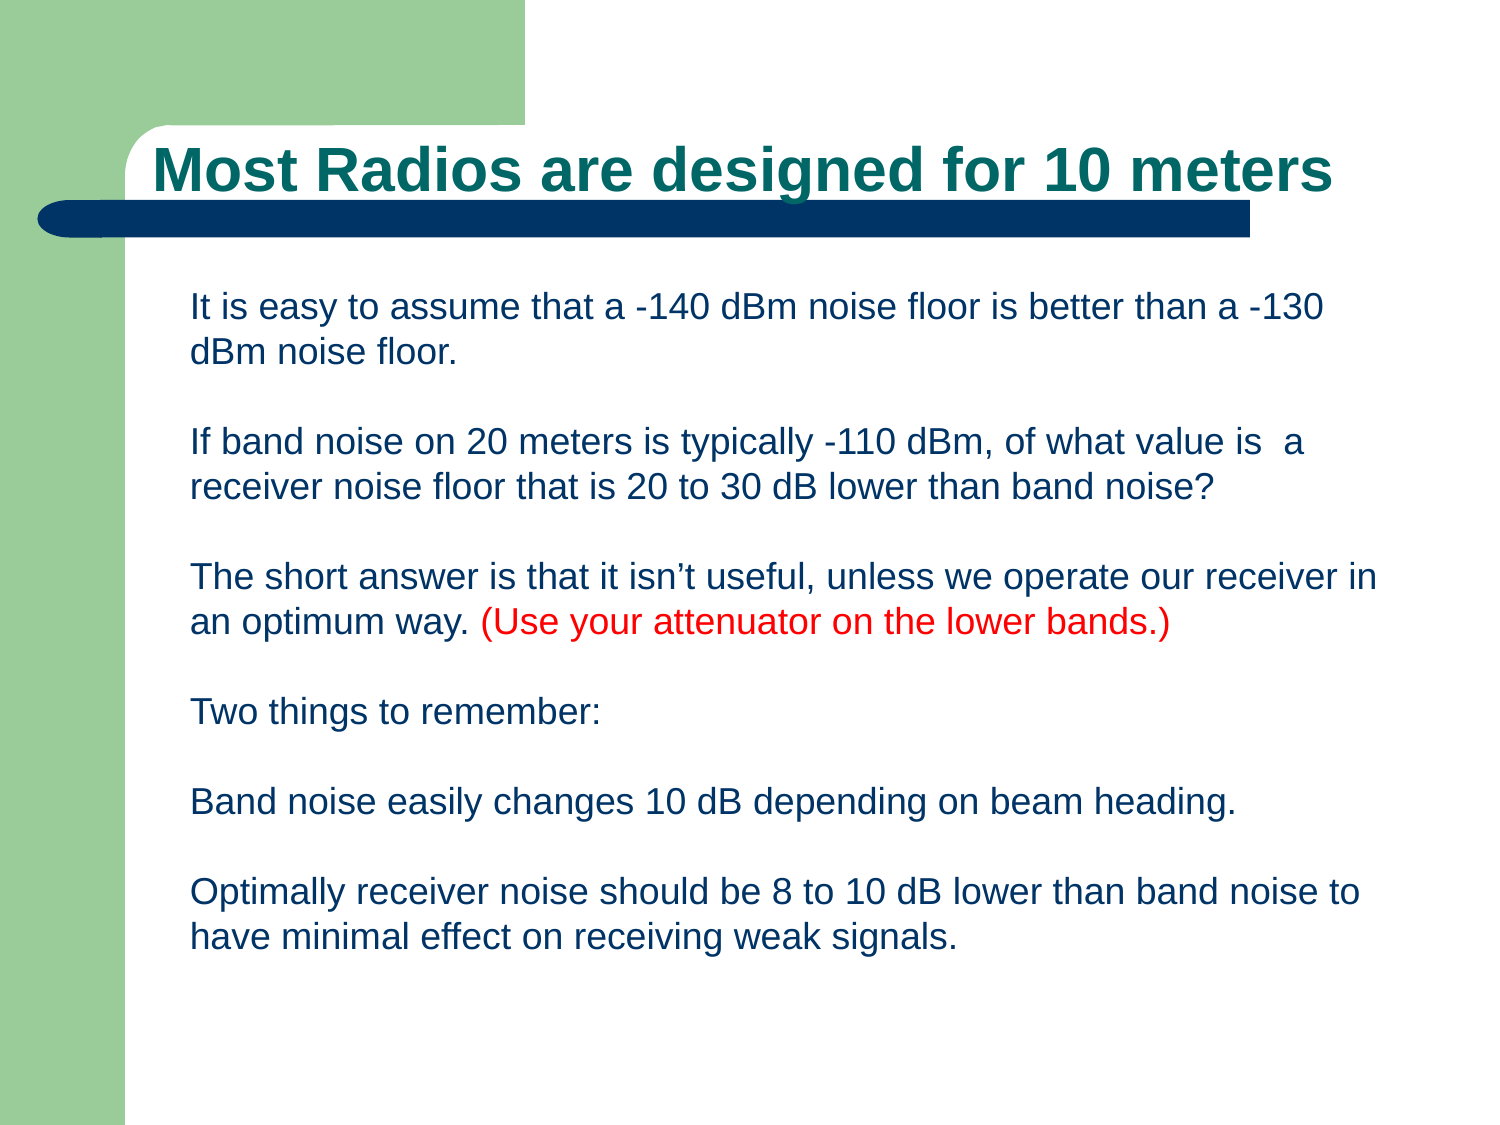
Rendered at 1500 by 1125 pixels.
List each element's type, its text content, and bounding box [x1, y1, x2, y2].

title Most Radios are designed for 10 meters [137, 124, 1438, 213]
text_box It is easy to assume that a -140 dBm noise floor is better than a -130 dBm noise floor. If band noise on 20 meters is typically -110 dBm, of what value is a receiver noise floor that is 20 to 30 dB lower than band noise? The short answer is that it isn’t useful, unless we operate our receiver in an optimum way. (Use your attenuator on the lower bands.) Two things to remember: Band noise easily changes 10 dB depending on beam heading. Optimally receiver noise should be 8 to 10 dB lower than band noise to have minimal effect on receiving weak signals. [174, 274, 1425, 965]
